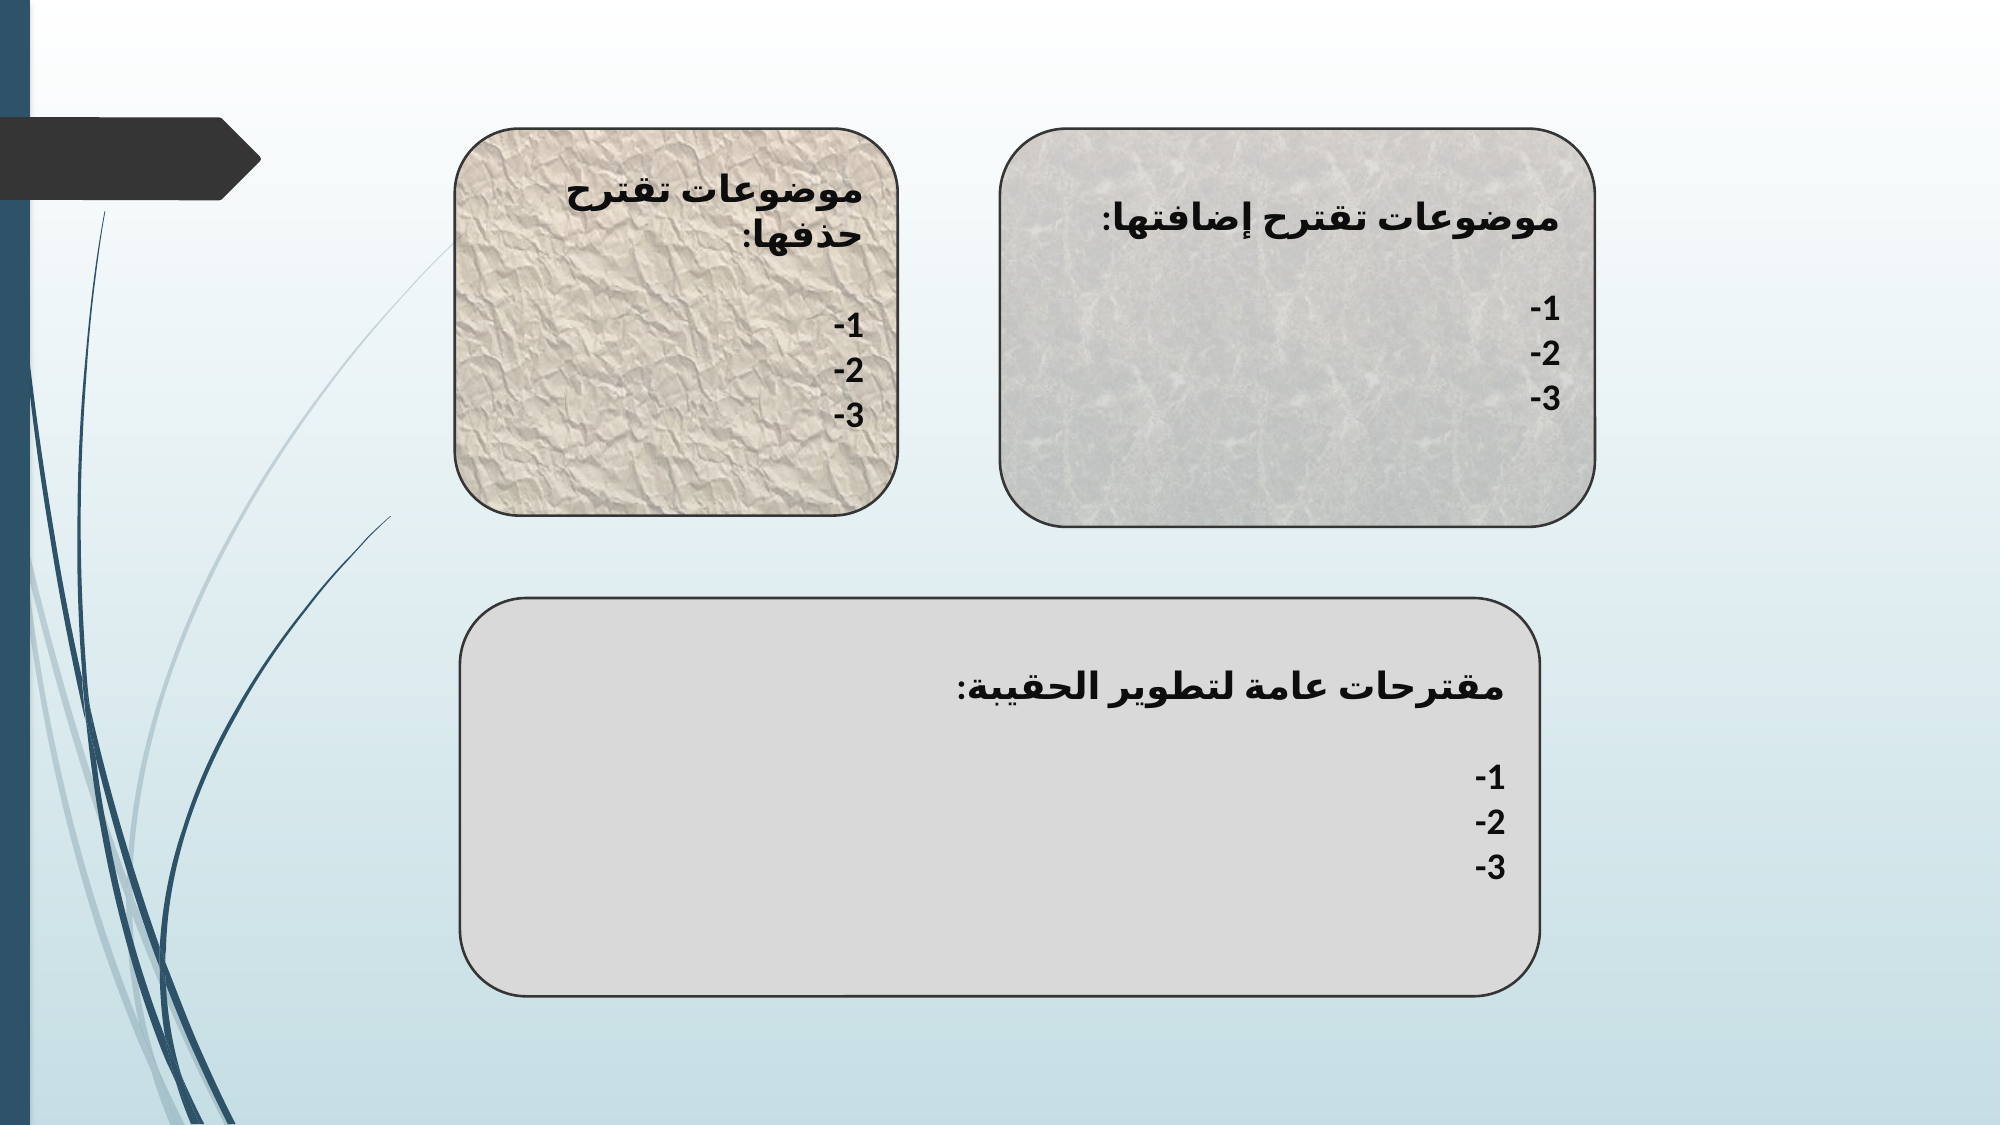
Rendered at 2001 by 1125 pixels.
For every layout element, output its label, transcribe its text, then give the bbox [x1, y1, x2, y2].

text_box موضوعات تقترح حذفها: 1- 2- 3- [453, 127, 900, 517]
text_box موضوعات تقترح إضافتها: 1- 2- 3- [998, 127, 1597, 529]
text_box مقترحات عامة لتطوير الحقيبة: 1- 2- 3- [458, 596, 1542, 998]
